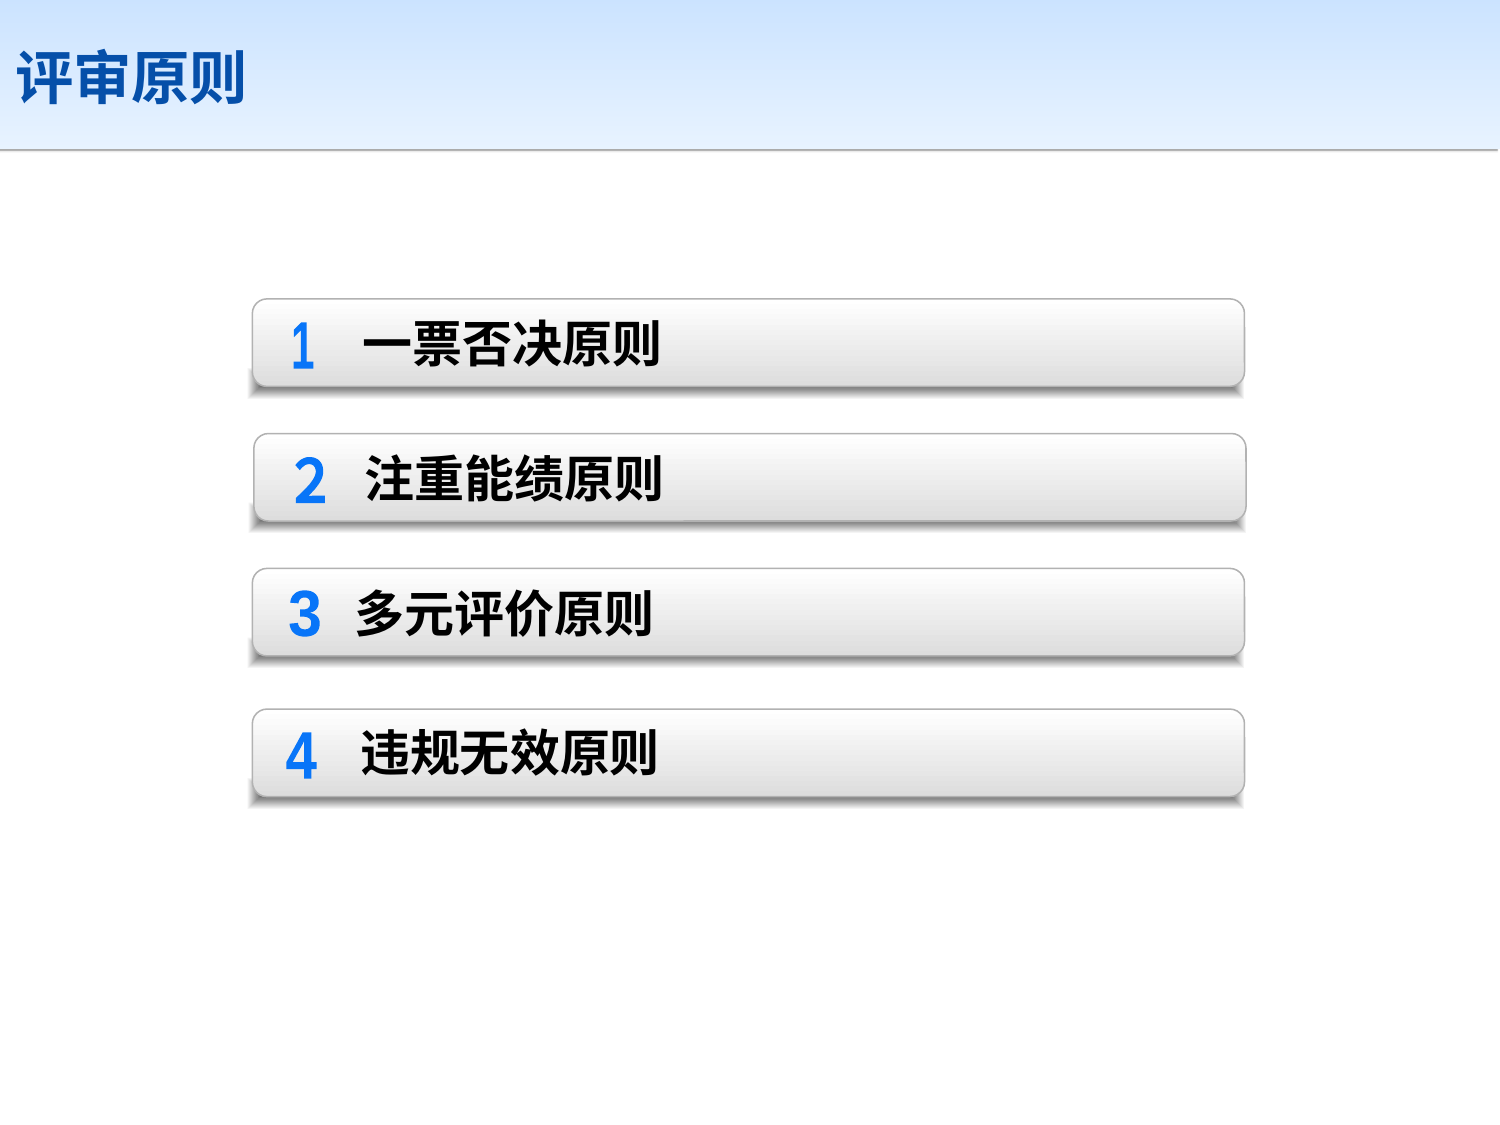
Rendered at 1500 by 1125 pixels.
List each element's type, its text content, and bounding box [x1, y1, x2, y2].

text_box [1151, 298, 1245, 387]
text_box [252, 710, 261, 796]
text_box 一票否决原则 [264, 298, 1151, 387]
text_box [252, 299, 264, 387]
text_box [246, 778, 1245, 809]
text_box [247, 502, 1247, 533]
text_box [246, 637, 1245, 668]
text_box 多元评价原则 [264, 568, 1151, 656]
text_box 违规无效原则 [261, 707, 1148, 796]
text_box [1151, 568, 1245, 656]
text_box [262, 709, 1245, 797]
text_box [1153, 433, 1247, 521]
title 评审原则 [0, 23, 1347, 131]
text_box [252, 568, 264, 656]
text_box [246, 367, 1245, 399]
text_box [253, 433, 265, 521]
text_box 注重能绩原则 [265, 433, 1153, 522]
